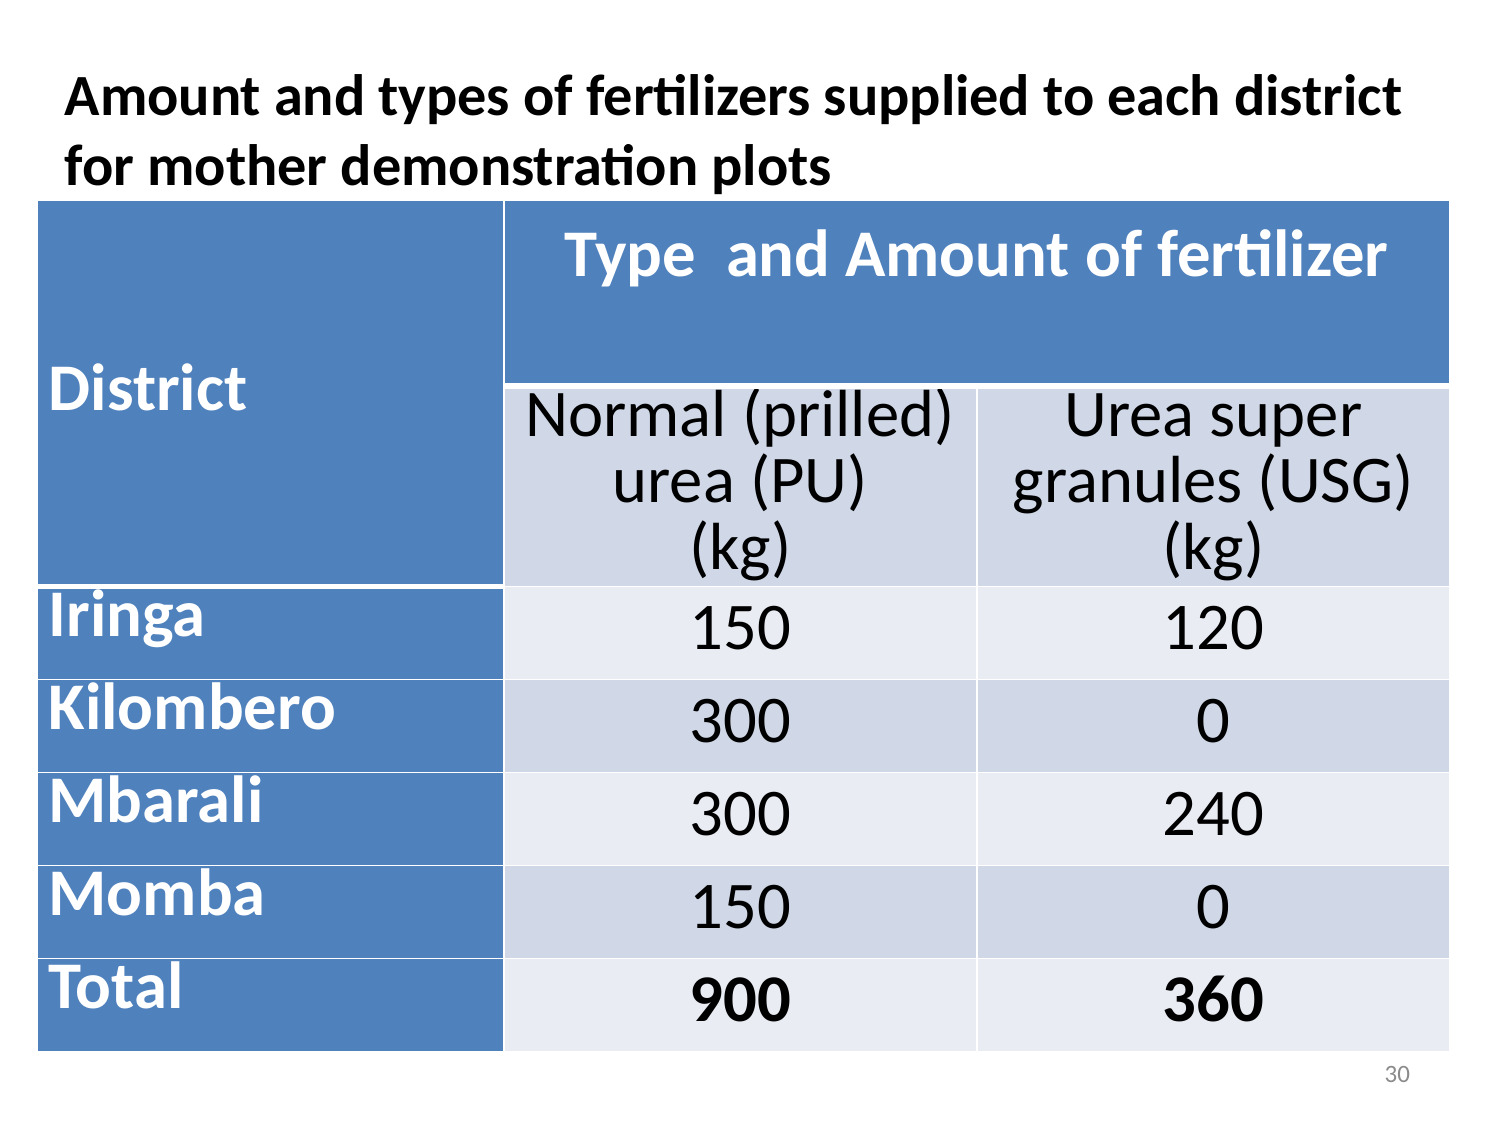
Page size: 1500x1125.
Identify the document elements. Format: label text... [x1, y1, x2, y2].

table_header District [38, 201, 503, 584]
text_box Amount and types of fertilizers supplied to each district for mother demonstration plots [50, 49, 1425, 205]
table_cell Normal (prilled) urea (PU) (kg) [505, 389, 976, 586]
table_cell 360 [978, 959, 1449, 1051]
table_cell Kilombero [38, 680, 503, 772]
table_cell 150 [505, 866, 976, 958]
table_cell 240 [978, 773, 1449, 865]
table_cell Momba [38, 866, 503, 958]
table_cell 300 [505, 773, 976, 865]
table_header Type and Amount of fertilizer [505, 201, 1449, 383]
table_cell 0 [978, 866, 1449, 958]
table_cell 300 [505, 680, 976, 772]
table_cell 120 [978, 587, 1449, 679]
table_cell Total [38, 959, 503, 1051]
table_cell 150 [505, 587, 976, 679]
table_cell 900 [505, 959, 976, 1051]
table_cell Iringa [38, 589, 503, 679]
table_cell Urea super granules (USG) (kg) [978, 389, 1449, 586]
table_cell Mbarali [38, 773, 503, 865]
table_cell 0 [978, 680, 1449, 772]
slide_number 30 [1074, 1052, 1425, 1103]
